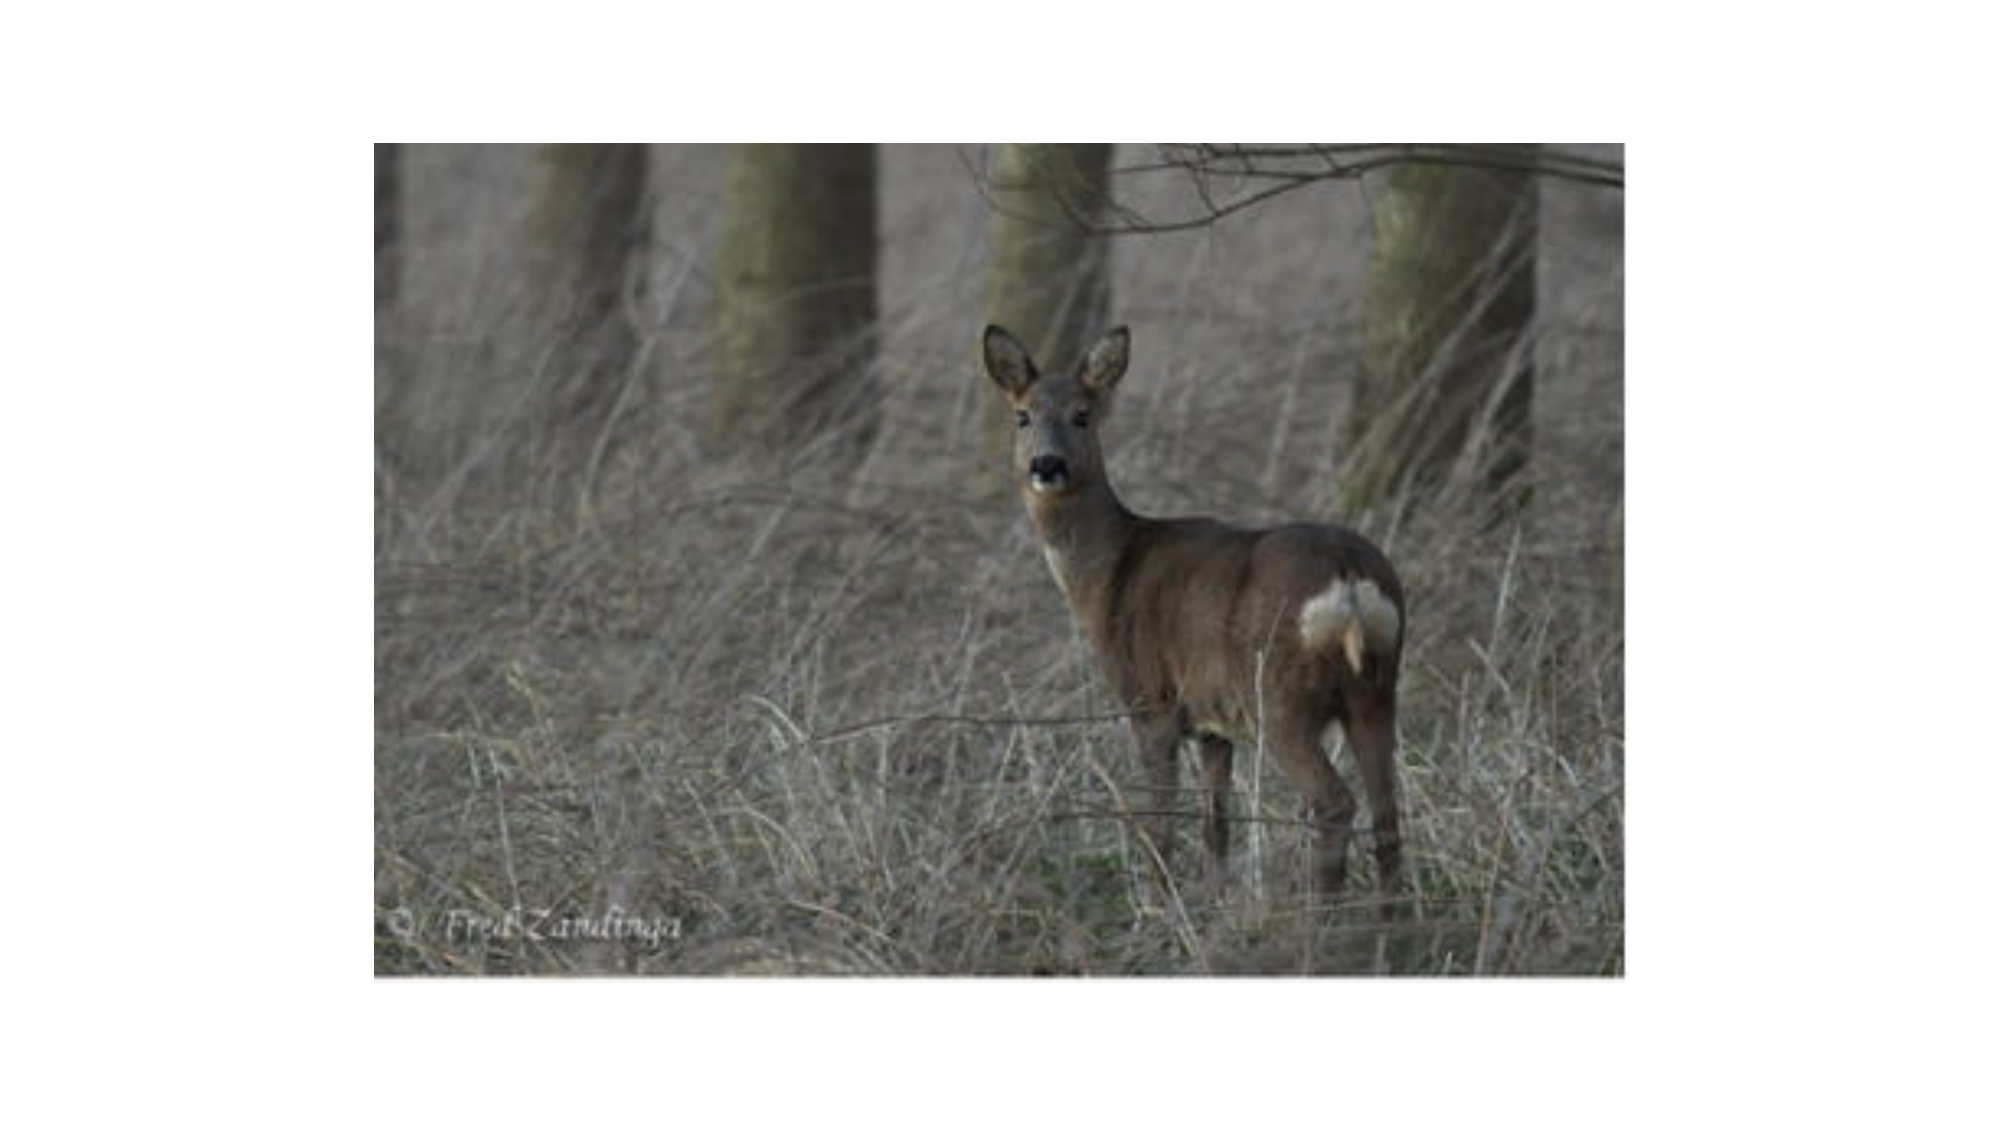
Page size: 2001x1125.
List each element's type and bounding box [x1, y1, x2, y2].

picture [374, 143, 1629, 983]
